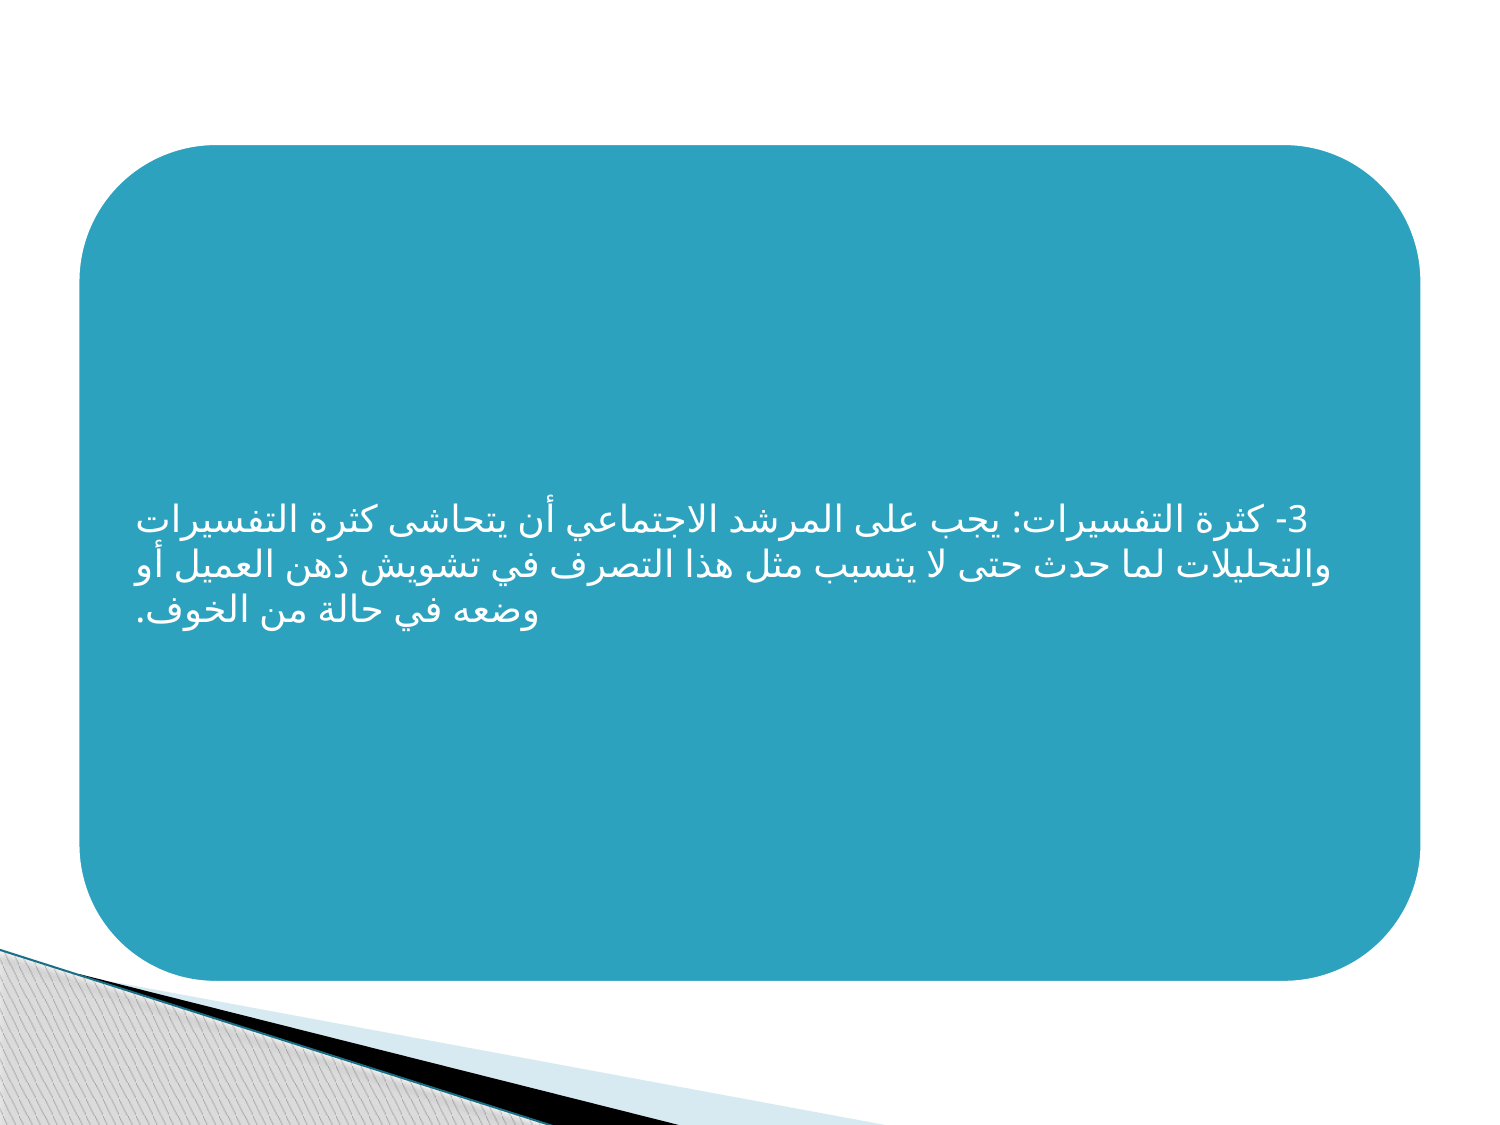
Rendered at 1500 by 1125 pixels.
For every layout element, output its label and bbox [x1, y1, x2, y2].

list [74, 140, 1426, 986]
